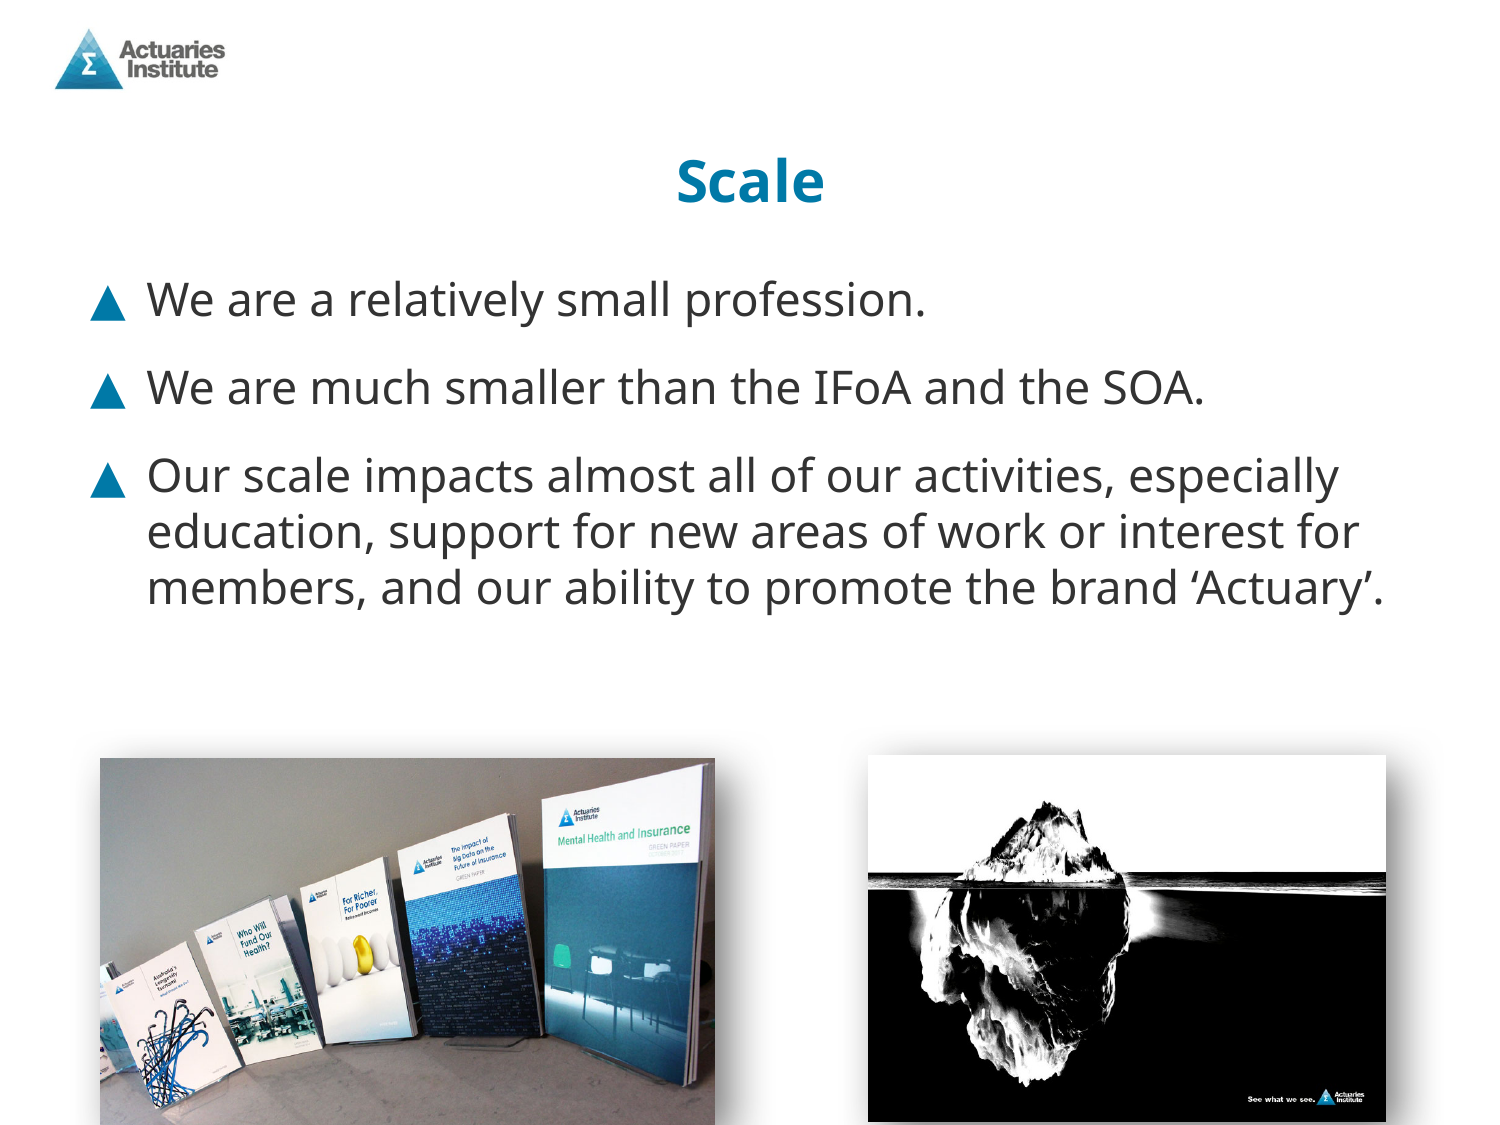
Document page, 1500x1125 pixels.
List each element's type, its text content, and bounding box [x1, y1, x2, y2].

title Scale [76, 125, 1425, 233]
picture [867, 755, 1386, 1122]
picture [100, 758, 715, 1125]
list We are a relatively small profession. We are much smaller than the IFoA and the SOA. Our scale impacts almost all of our activities, especially education, support for new areas of work or interest for members, and our ability to promote the brand ‘Actuary’. [75, 262, 1425, 657]
picture [0, 0, 1500, 93]
